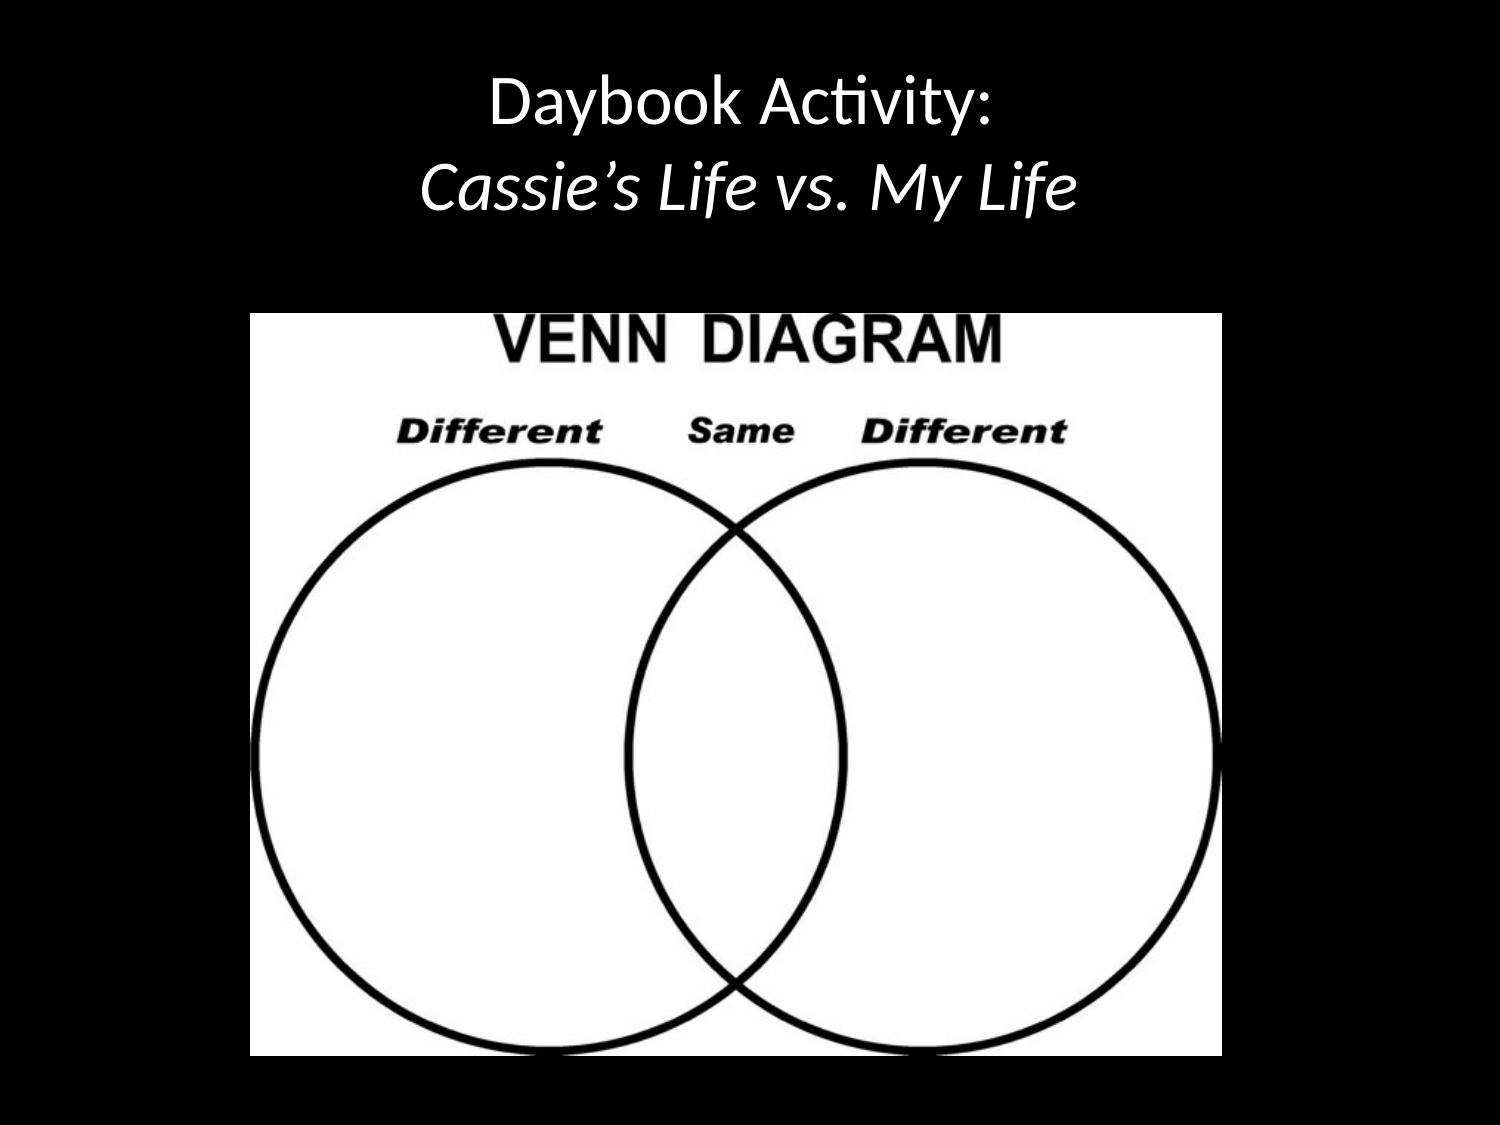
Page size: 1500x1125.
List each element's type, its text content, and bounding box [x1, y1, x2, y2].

title Daybook Activity: Cassie’s Life vs. My Life [75, 45, 1425, 233]
picture [250, 313, 1222, 1056]
